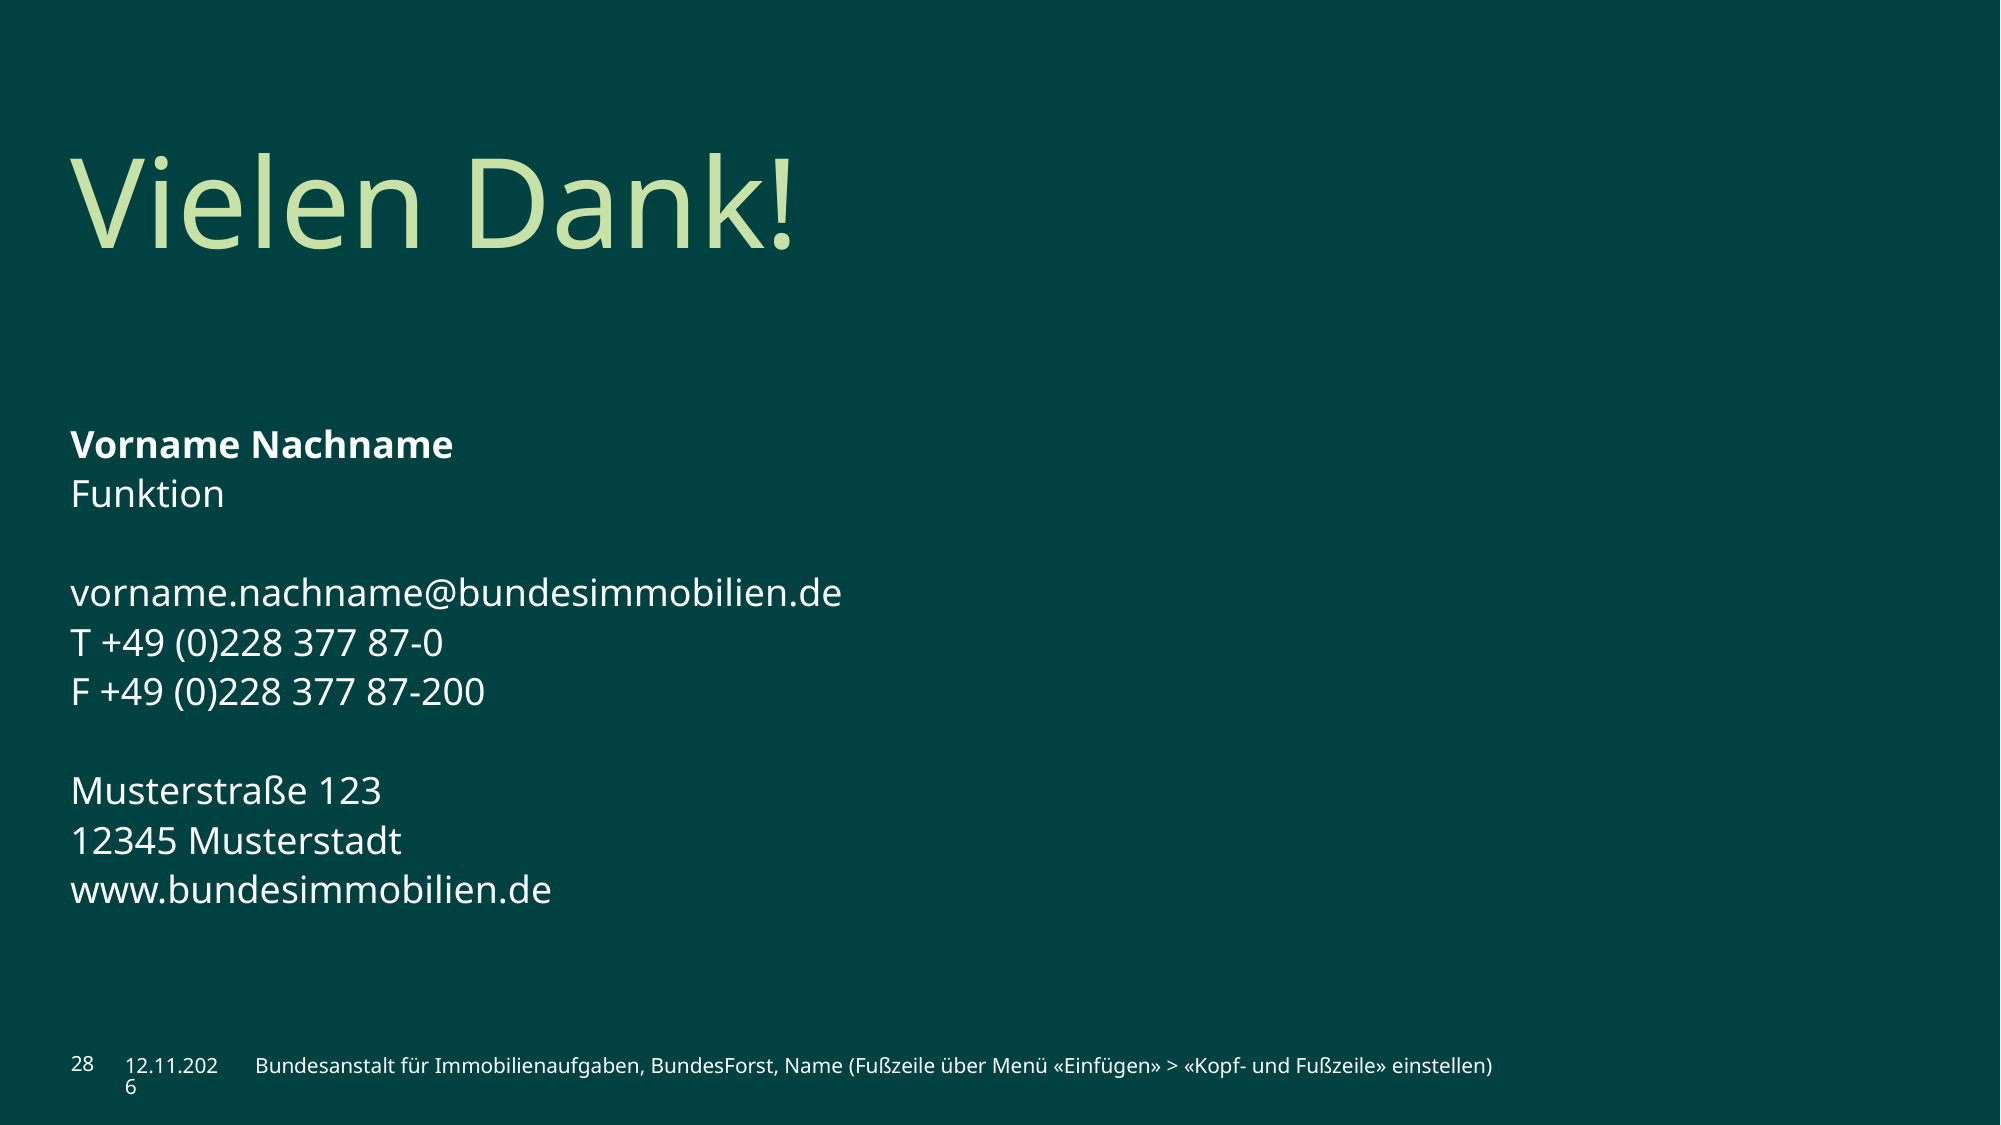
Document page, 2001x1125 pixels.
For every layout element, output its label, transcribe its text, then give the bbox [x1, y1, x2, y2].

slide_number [124, 1052, 226, 1077]
title Vielen Dank! [70, 91, 1285, 253]
slide_number 28 [70, 1052, 119, 1077]
list Vorname Nachname Funktion vorname.nachname@bundesimmobilien.de T +49 (0)228 377 87-0 F +49 (0)228 377 87-200 Musterstraße 123 12345 Musterstadt www.bundesimmobilien.de [70, 416, 1286, 1034]
footer Bundesanstalt für Immobilienaufgaben, BundesForst, Name (Fußzeile über Menü «Einfügen» > «Kopf- und Fußzeile» einstellen) [255, 1052, 1933, 1077]
